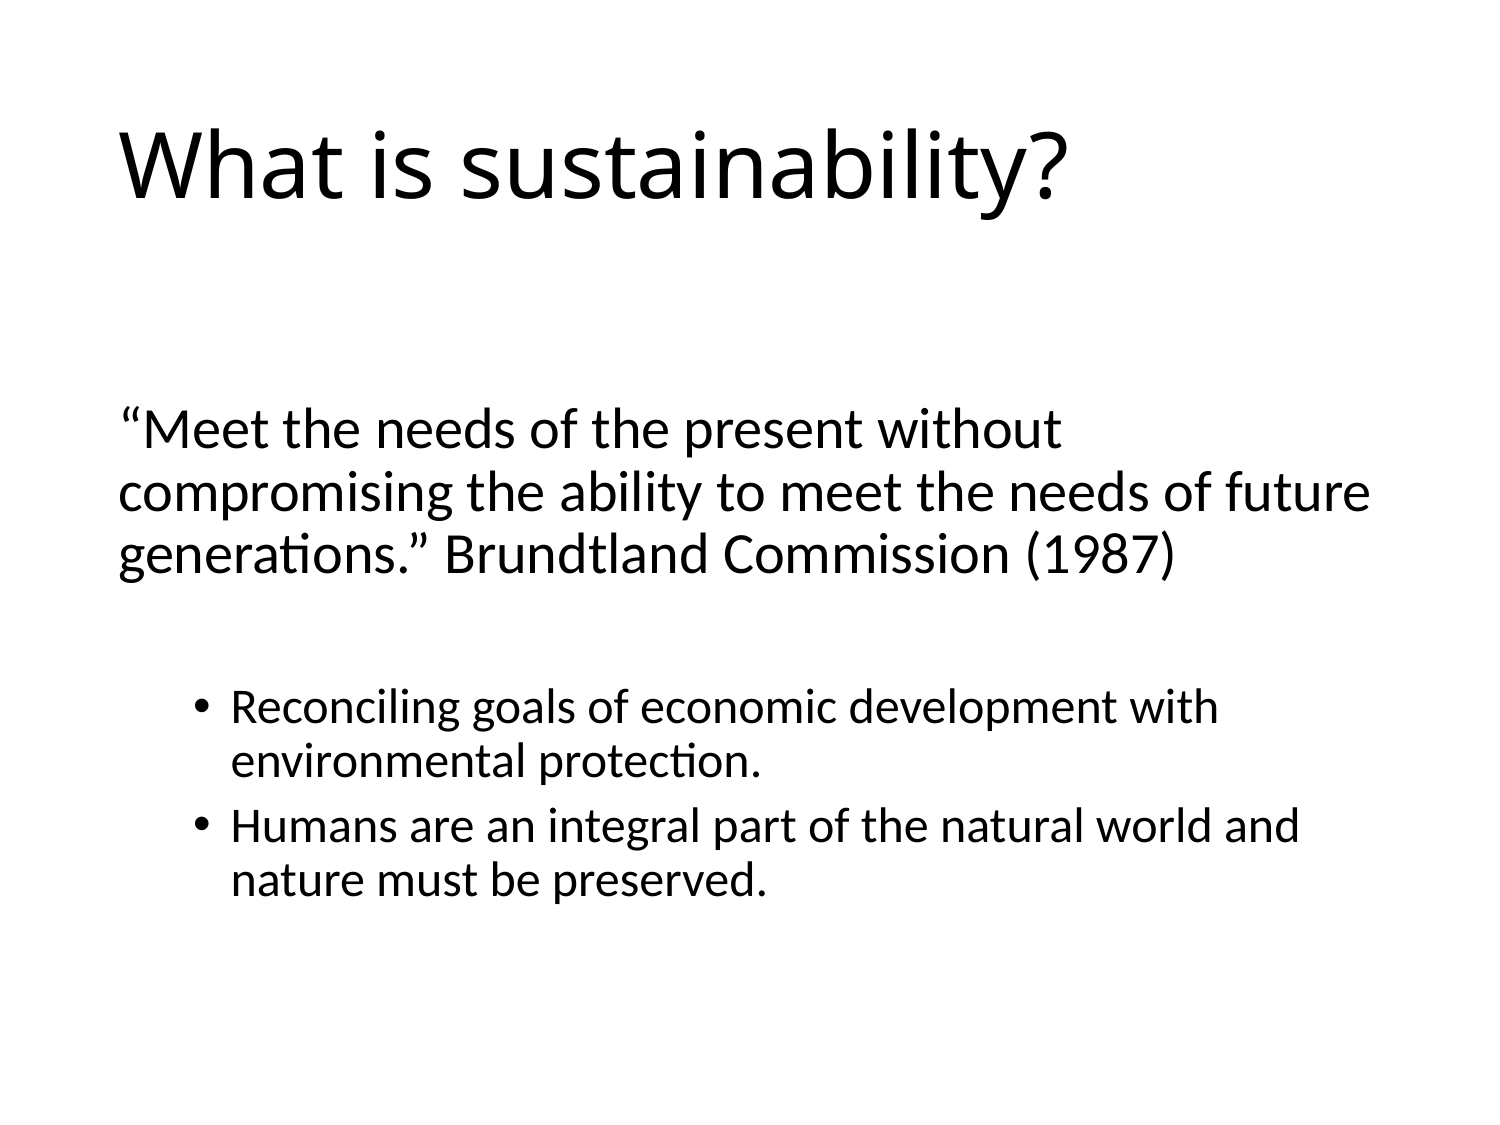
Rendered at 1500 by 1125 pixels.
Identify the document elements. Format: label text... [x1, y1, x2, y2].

list “Meet the needs of the present without compromising the ability to meet the needs of future generations.” Brundtland Commission (1987) Reconciling goals of economic development with environmental protection. Humans are an integral part of the natural world and nature must be preserved. [103, 299, 1397, 1014]
title What is sustainability? [103, 59, 1397, 278]
